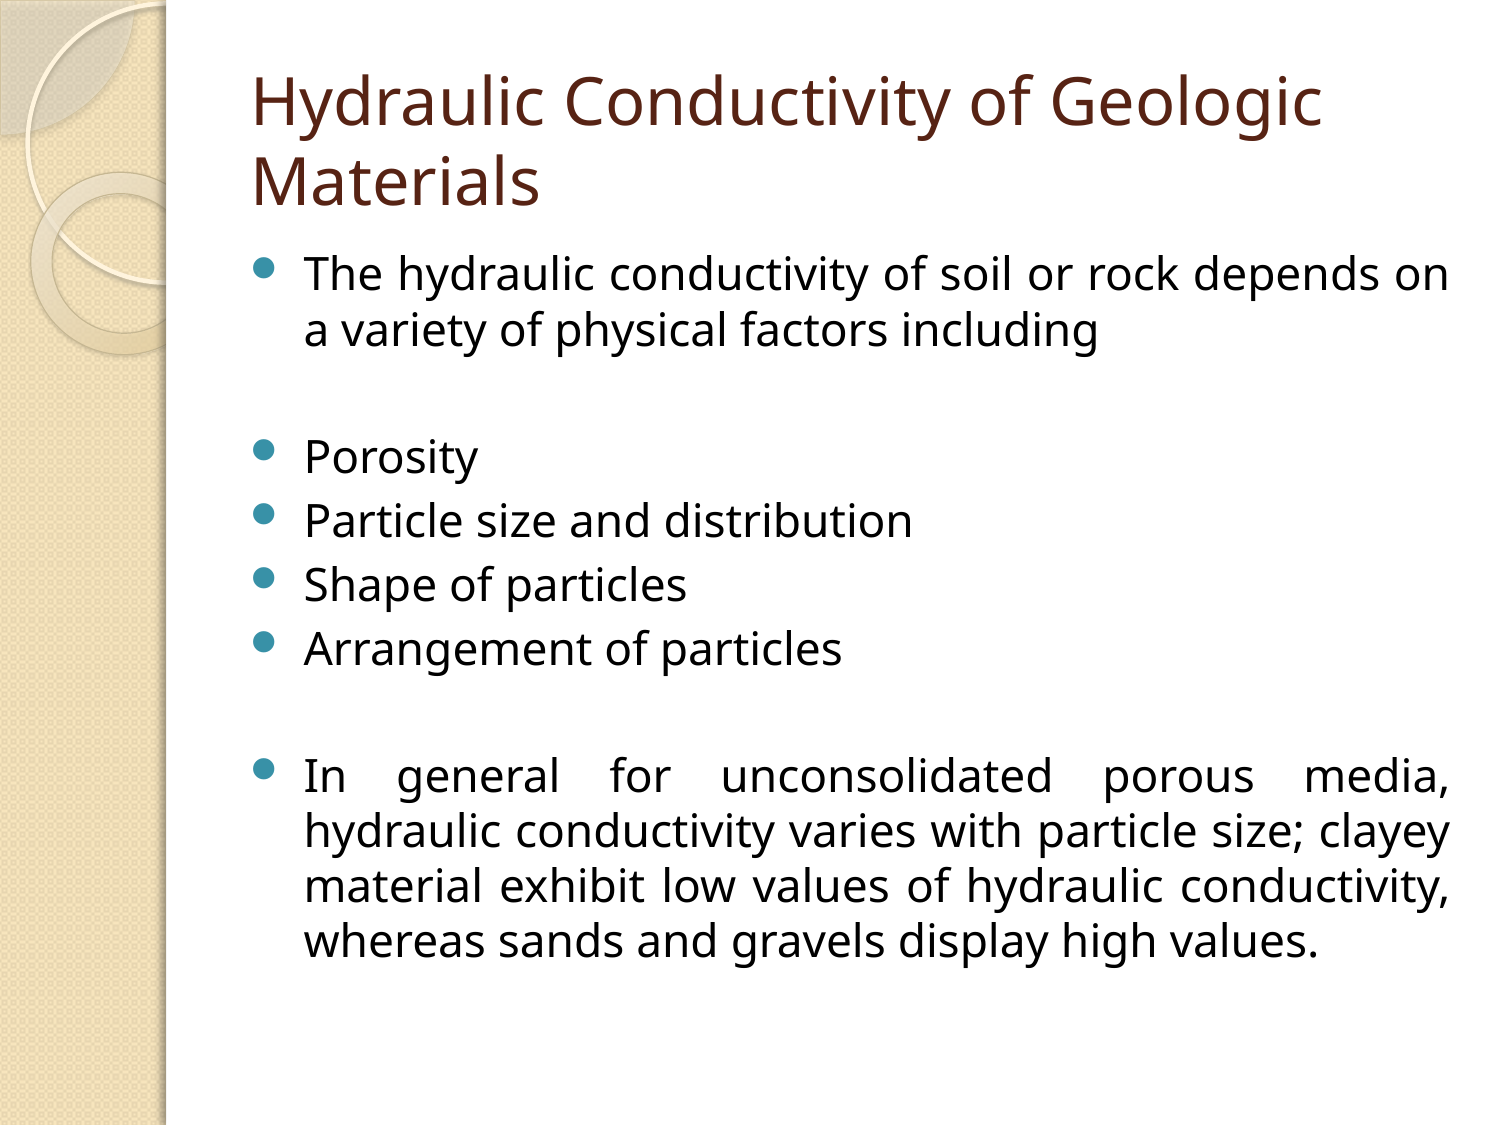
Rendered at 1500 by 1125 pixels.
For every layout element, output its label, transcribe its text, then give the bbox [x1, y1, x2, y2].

list The hydraulic conductivity of soil or rock depends on a variety of physical factors including Porosity Particle size and distribution Shape of particles Arrangement of particles In general for unconsolidated porous media, hydraulic conductivity varies with particle size; clayey material exhibit low values of hydraulic conductivity, whereas sands and gravels display high values. [235, 237, 1466, 1025]
title Hydraulic Conductivity of Geologic Materials [235, 45, 1466, 233]
